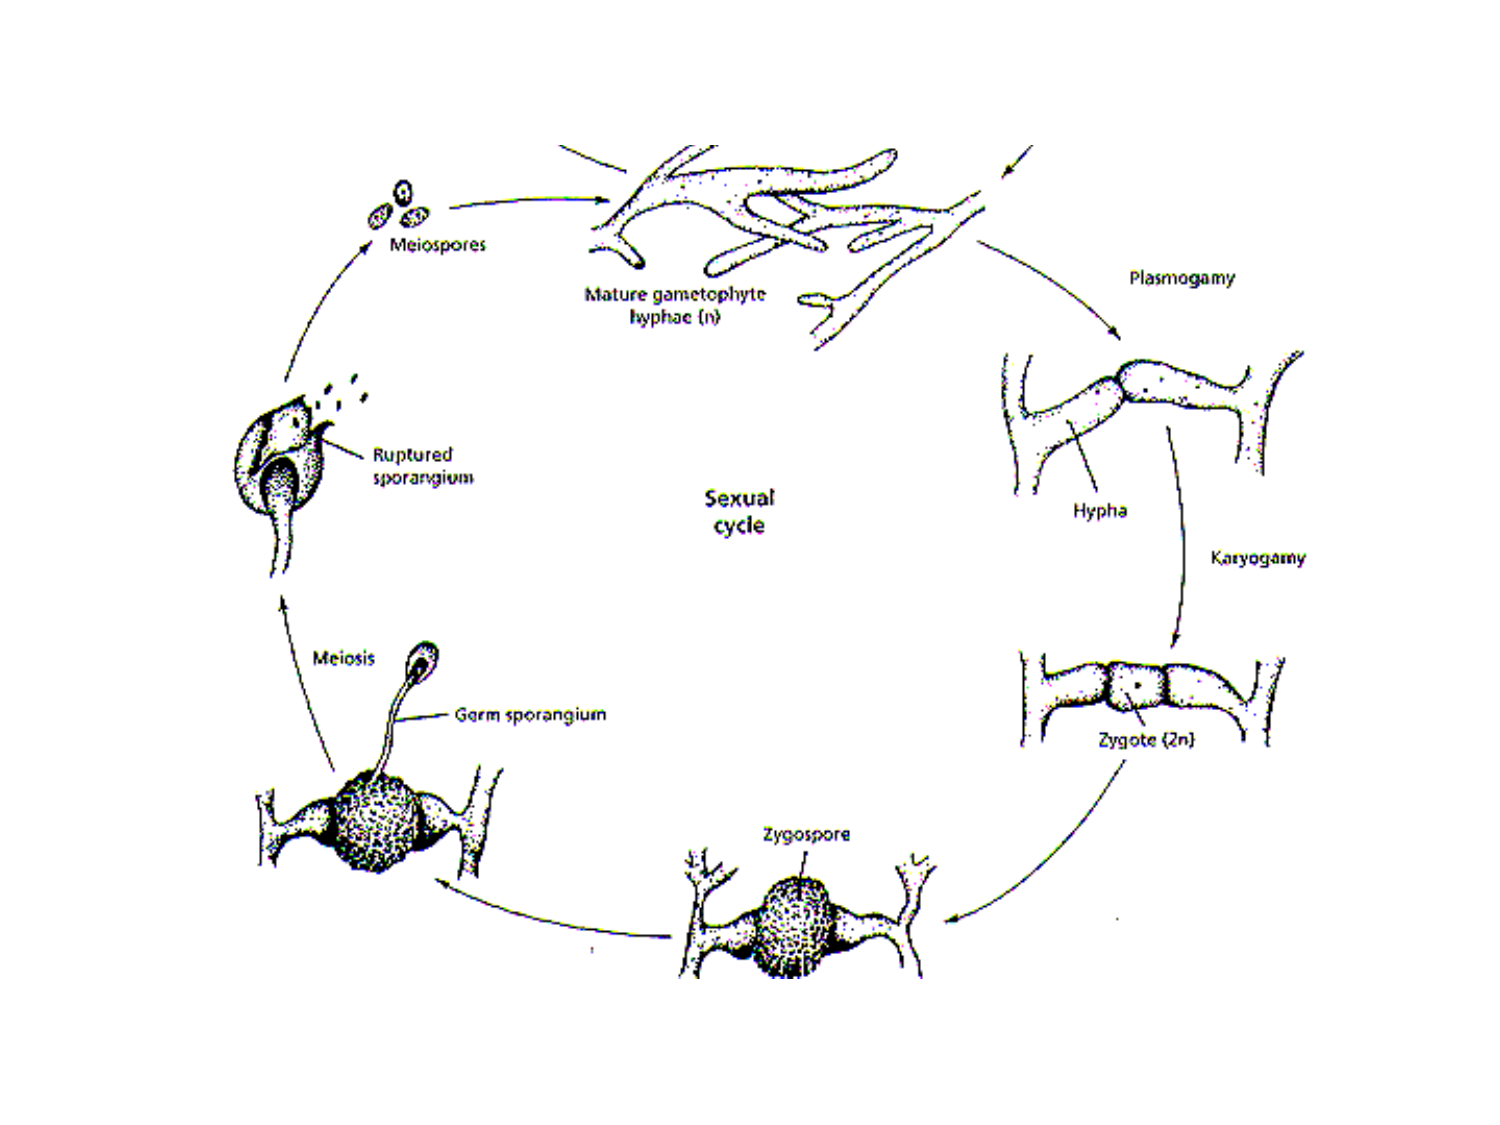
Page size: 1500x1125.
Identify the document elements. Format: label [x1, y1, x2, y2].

picture [230, 145, 1319, 980]
